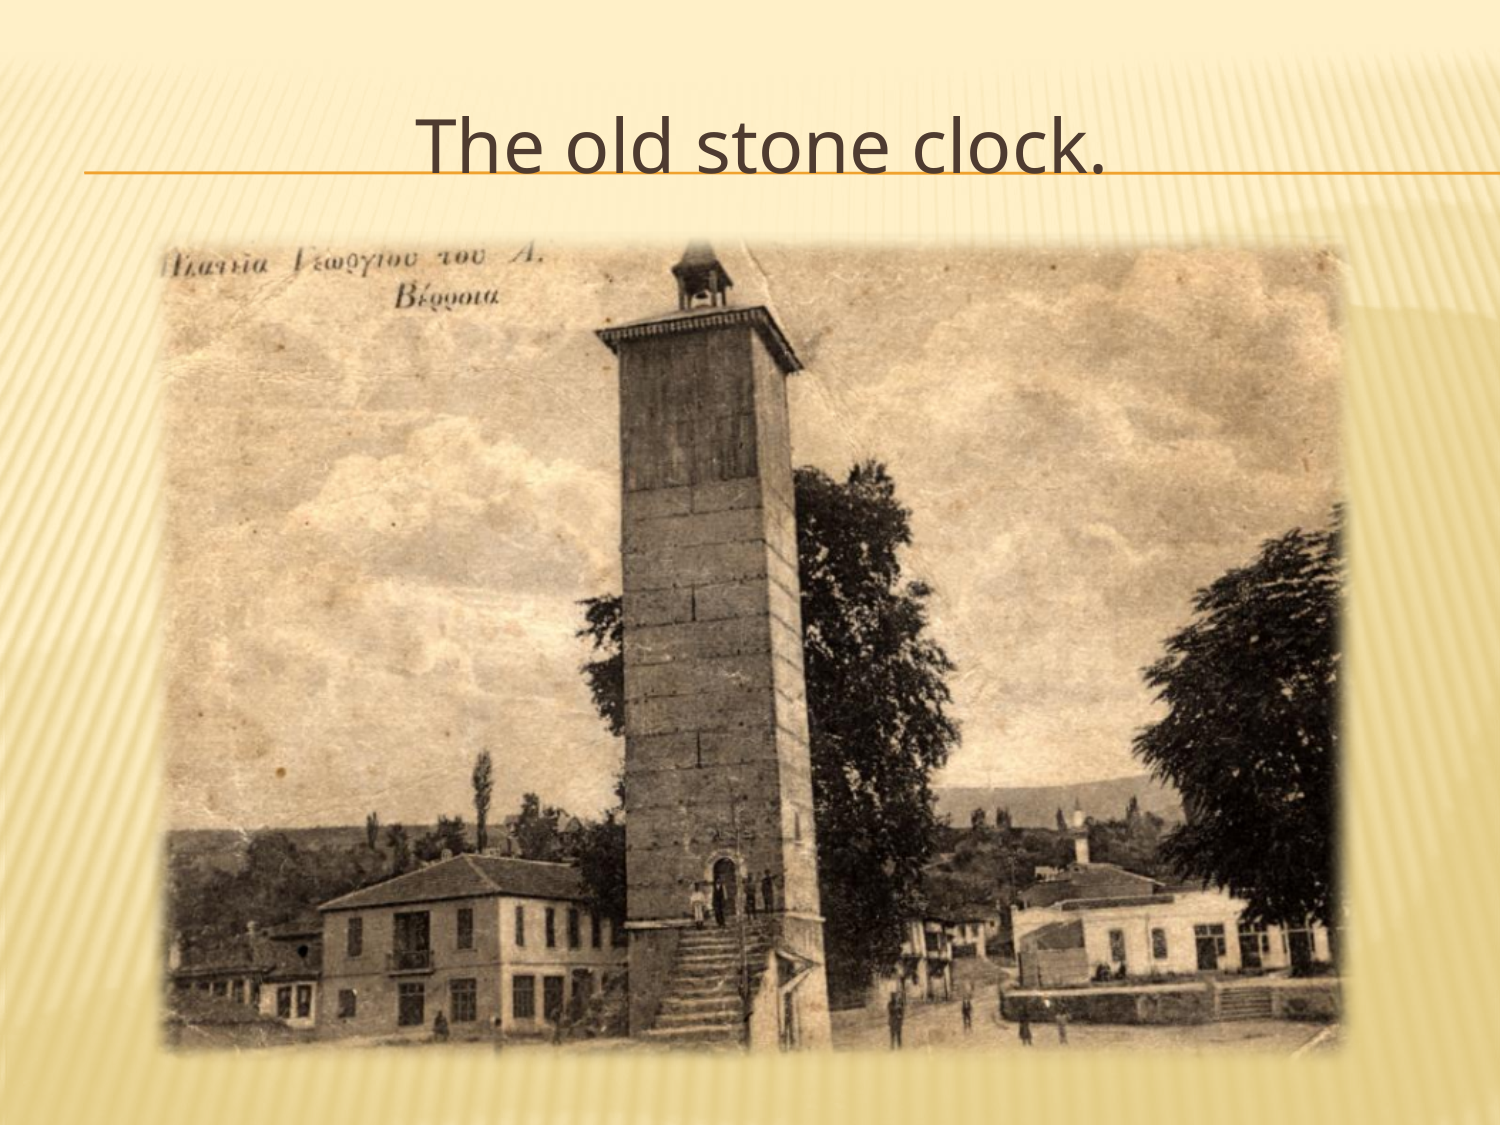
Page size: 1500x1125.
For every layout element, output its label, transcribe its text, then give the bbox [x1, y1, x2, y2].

picture [147, 231, 1359, 1067]
title The old stone clock. [49, 75, 1475, 213]
